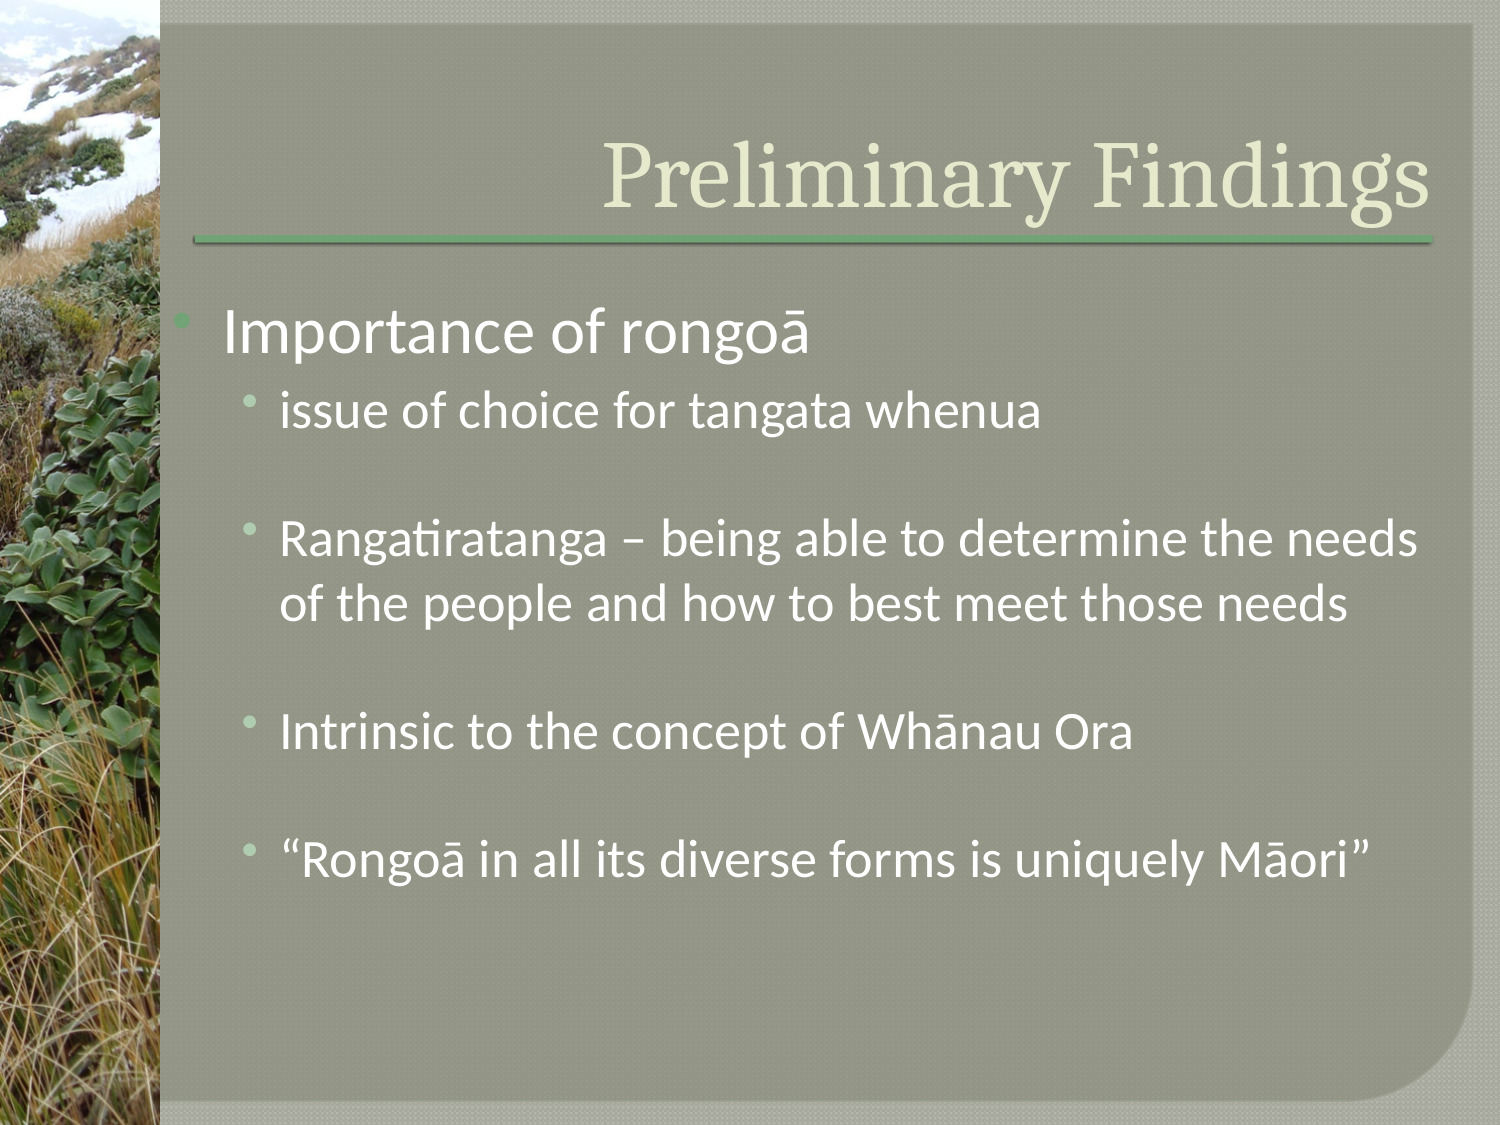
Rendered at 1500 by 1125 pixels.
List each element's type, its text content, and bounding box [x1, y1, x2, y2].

title Preliminary Findings [180, 46, 1447, 234]
picture [0, 0, 160, 1125]
list Importance of rongoā issue of choice for tangata whenua Rangatiratanga – being able to determine the needs of the people and how to best meet those needs Intrinsic to the concept of Whānau Ora “Rongoā in all its diverse forms is uniquely Māori” [159, 278, 1496, 1094]
